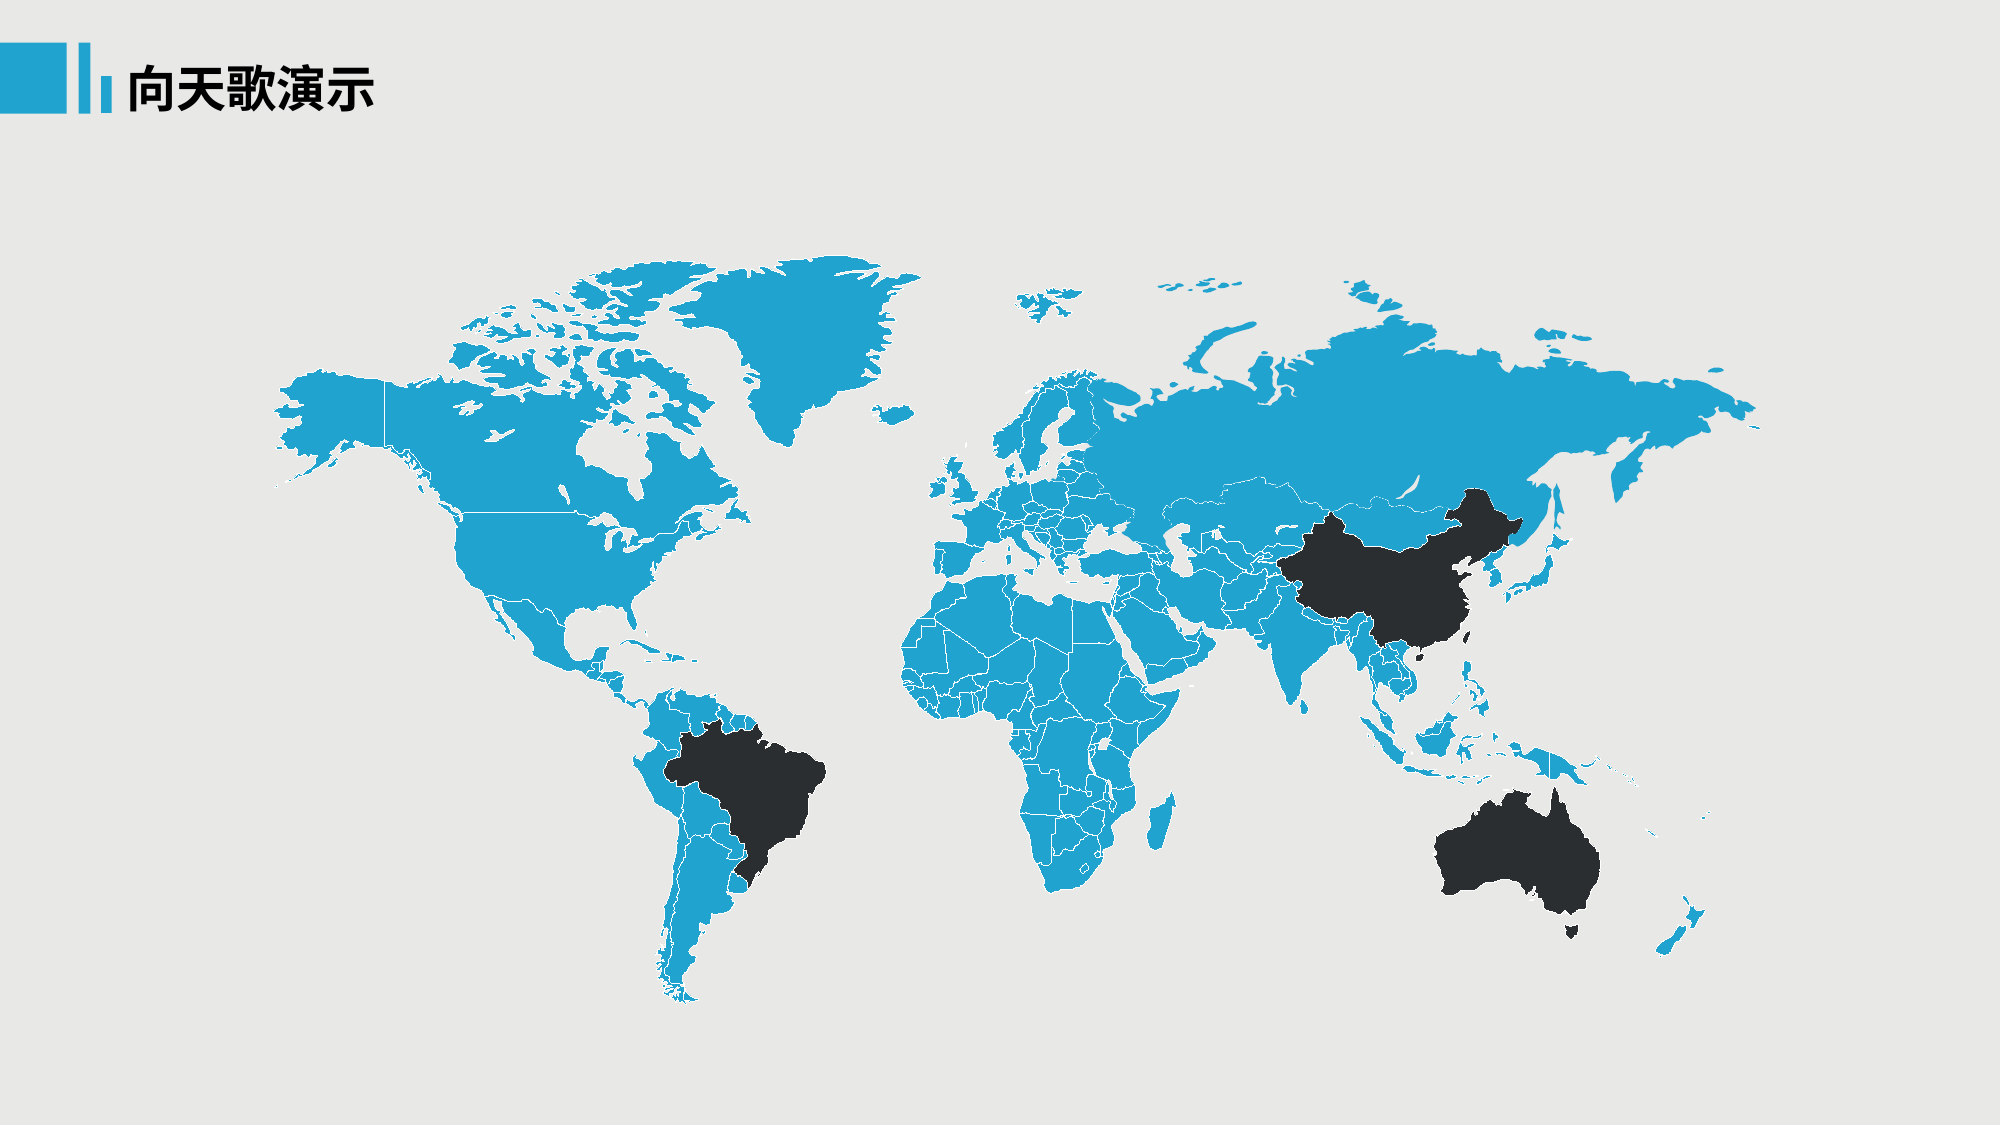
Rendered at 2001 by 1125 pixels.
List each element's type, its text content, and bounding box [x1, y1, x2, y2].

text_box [272, 255, 1761, 1006]
text_box 向天歌演示 [111, 49, 433, 125]
text_box [0, 41, 69, 116]
text_box [77, 41, 92, 116]
text_box [99, 74, 111, 115]
